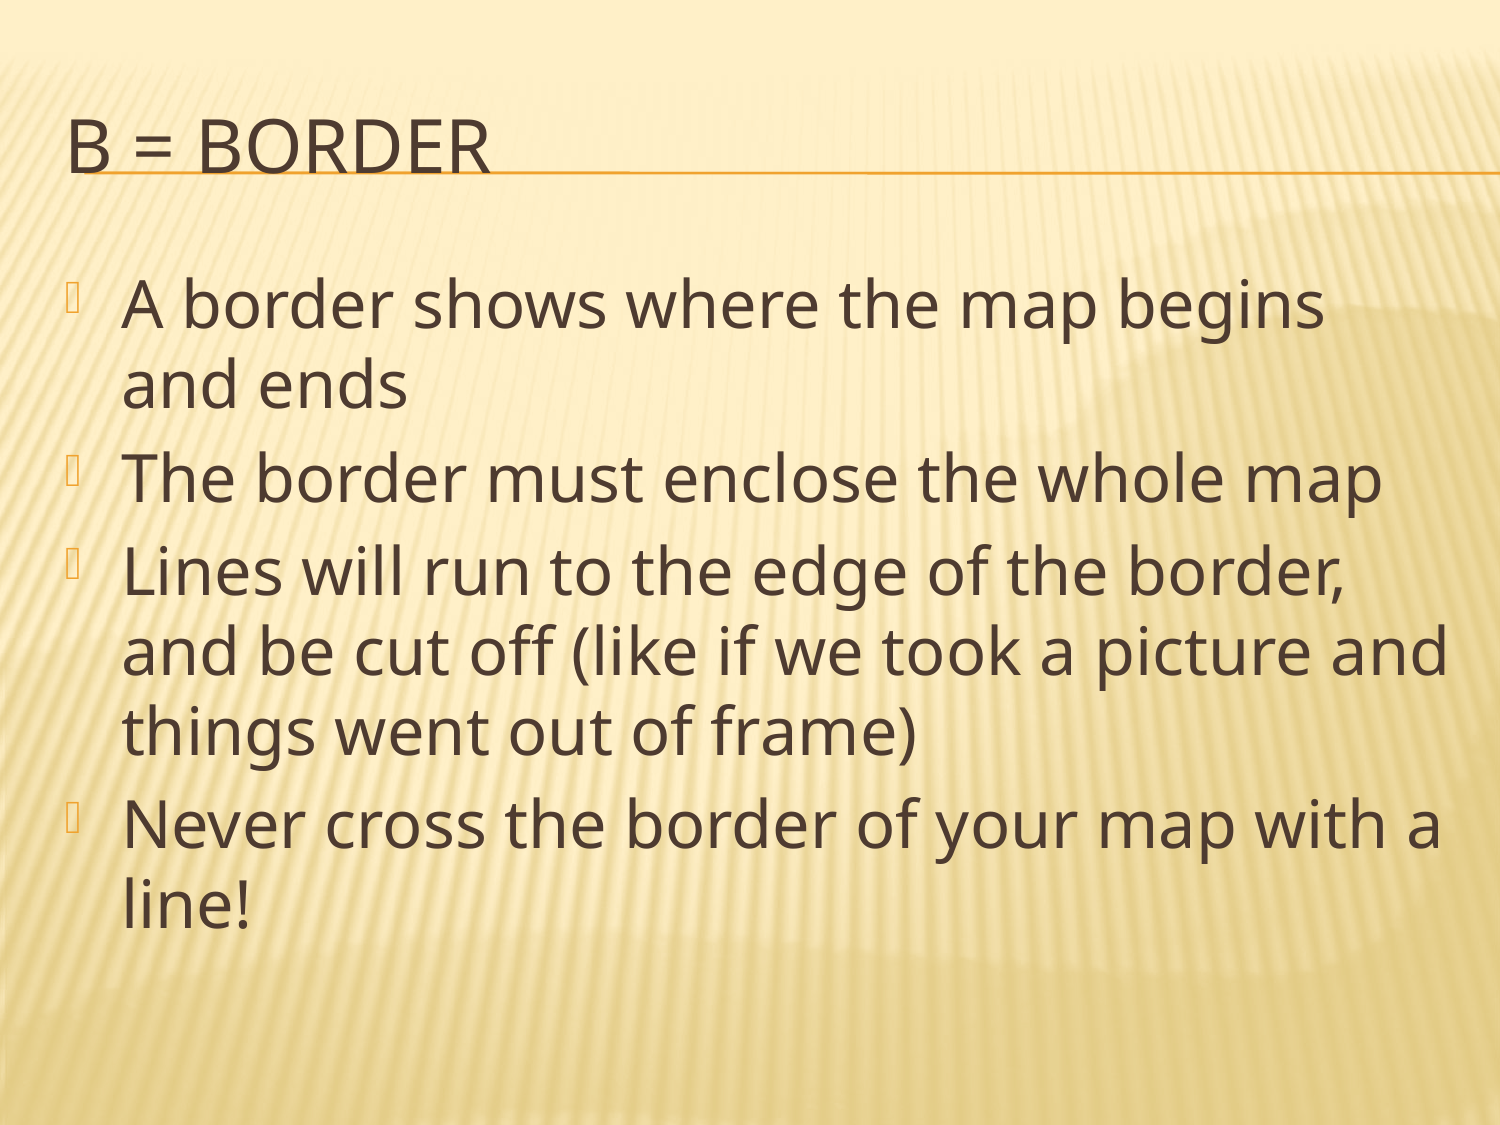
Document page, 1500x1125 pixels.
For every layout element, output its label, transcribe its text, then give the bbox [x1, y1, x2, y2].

title B = Border [50, 75, 1475, 213]
list A border shows where the map begins and ends The border must enclose the whole map Lines will run to the edge of the border, and be cut off (like if we took a picture and things went out of frame) Never cross the border of your map with a line! [50, 254, 1475, 998]
